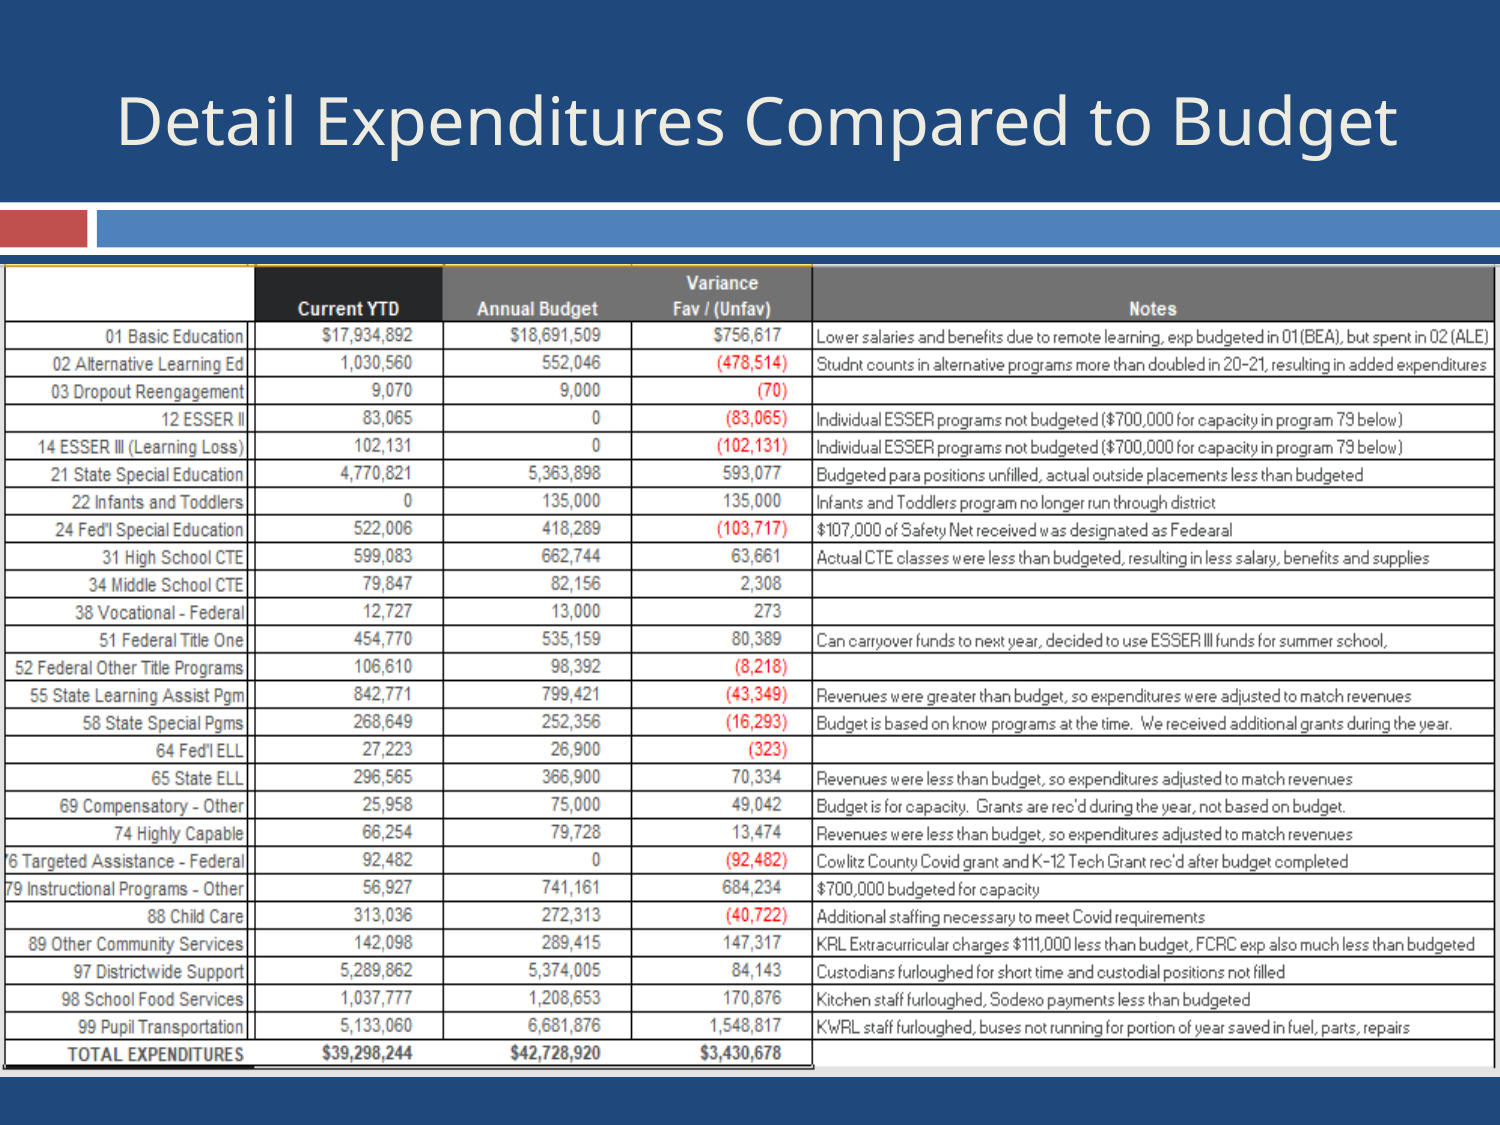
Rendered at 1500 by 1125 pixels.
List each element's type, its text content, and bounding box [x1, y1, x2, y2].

picture [0, 264, 1500, 1077]
title Detail Expenditures Compared to Budget [100, 37, 1438, 200]
